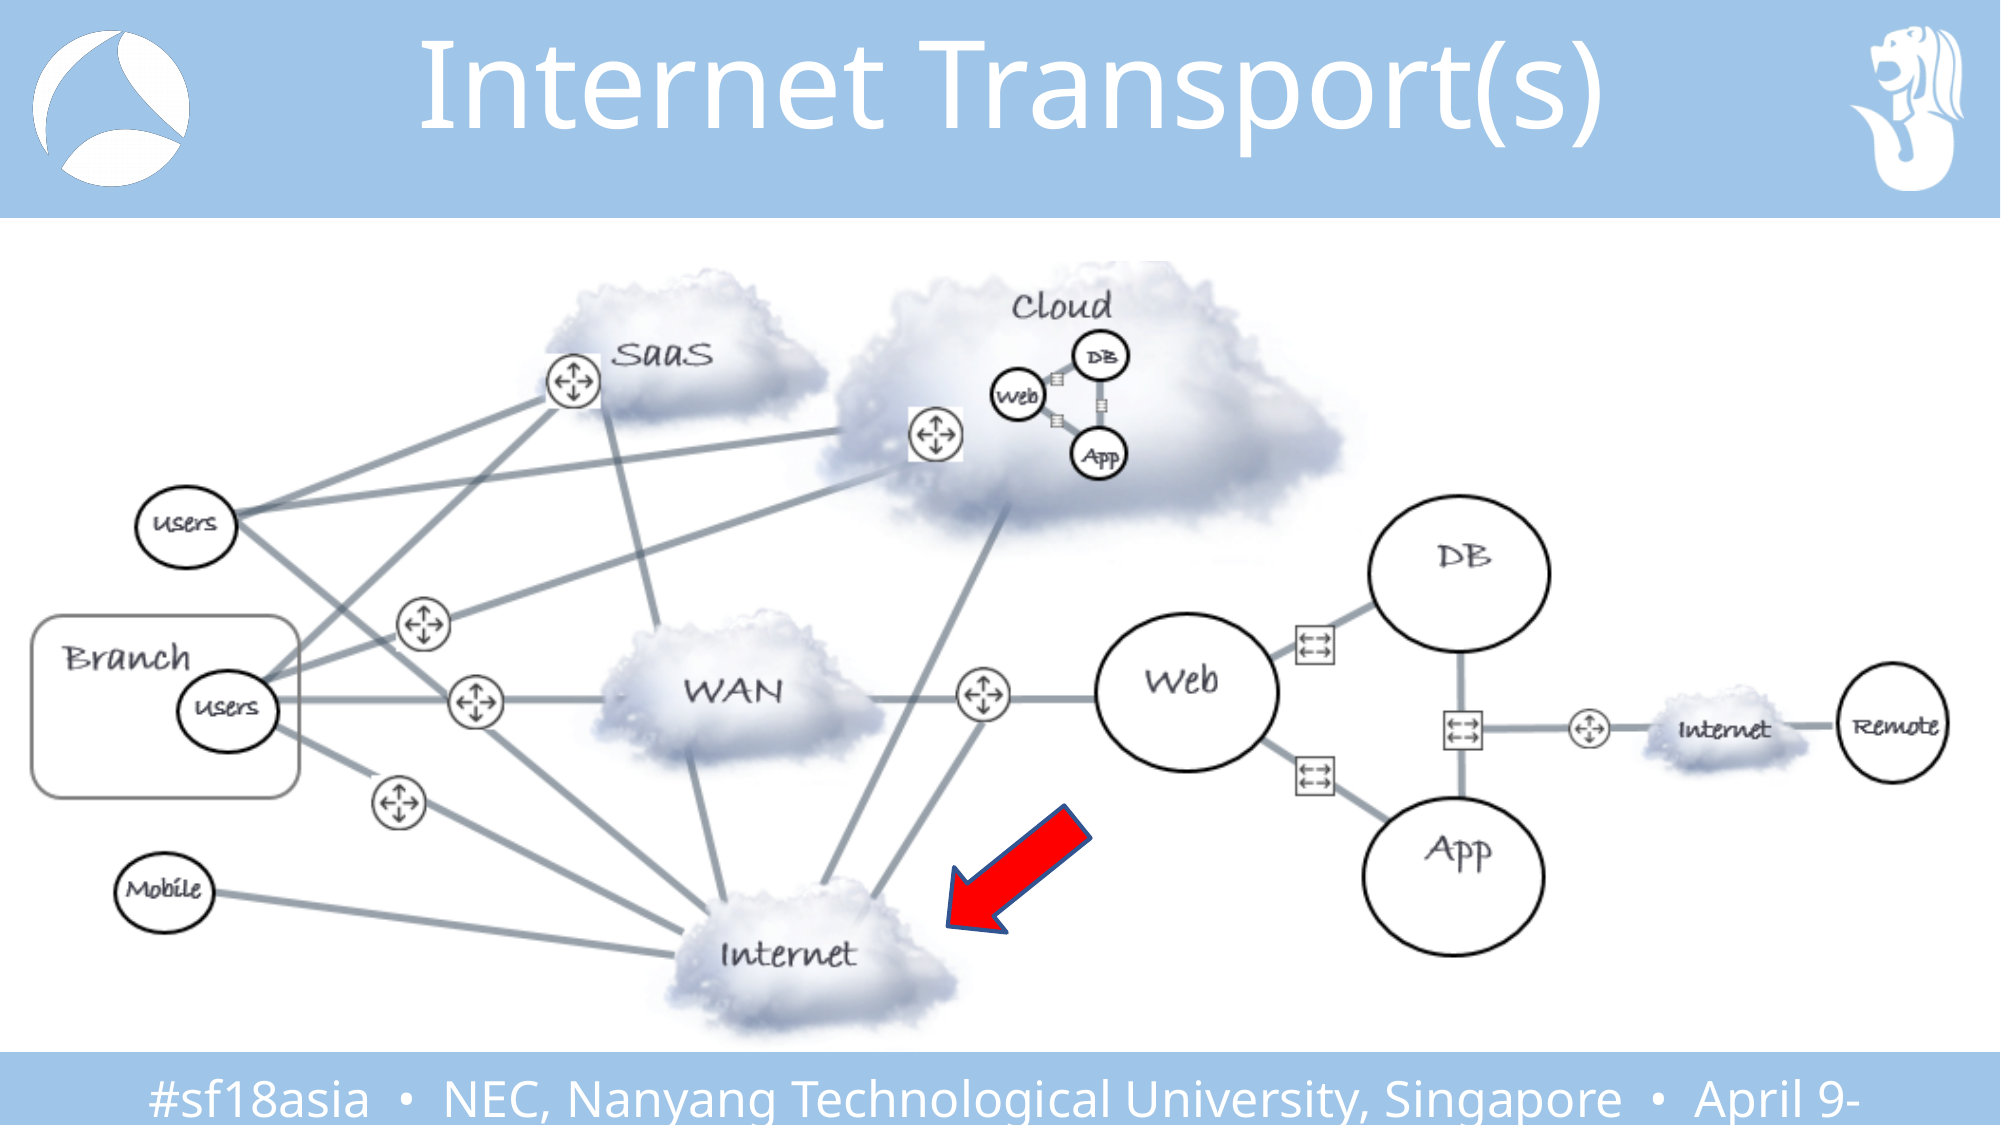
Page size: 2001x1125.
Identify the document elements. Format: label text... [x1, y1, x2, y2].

picture [32, 155, 190, 187]
title Internet Transport(s) [31, 24, 1994, 155]
picture [1849, 155, 1964, 191]
picture [17, 261, 1972, 1051]
